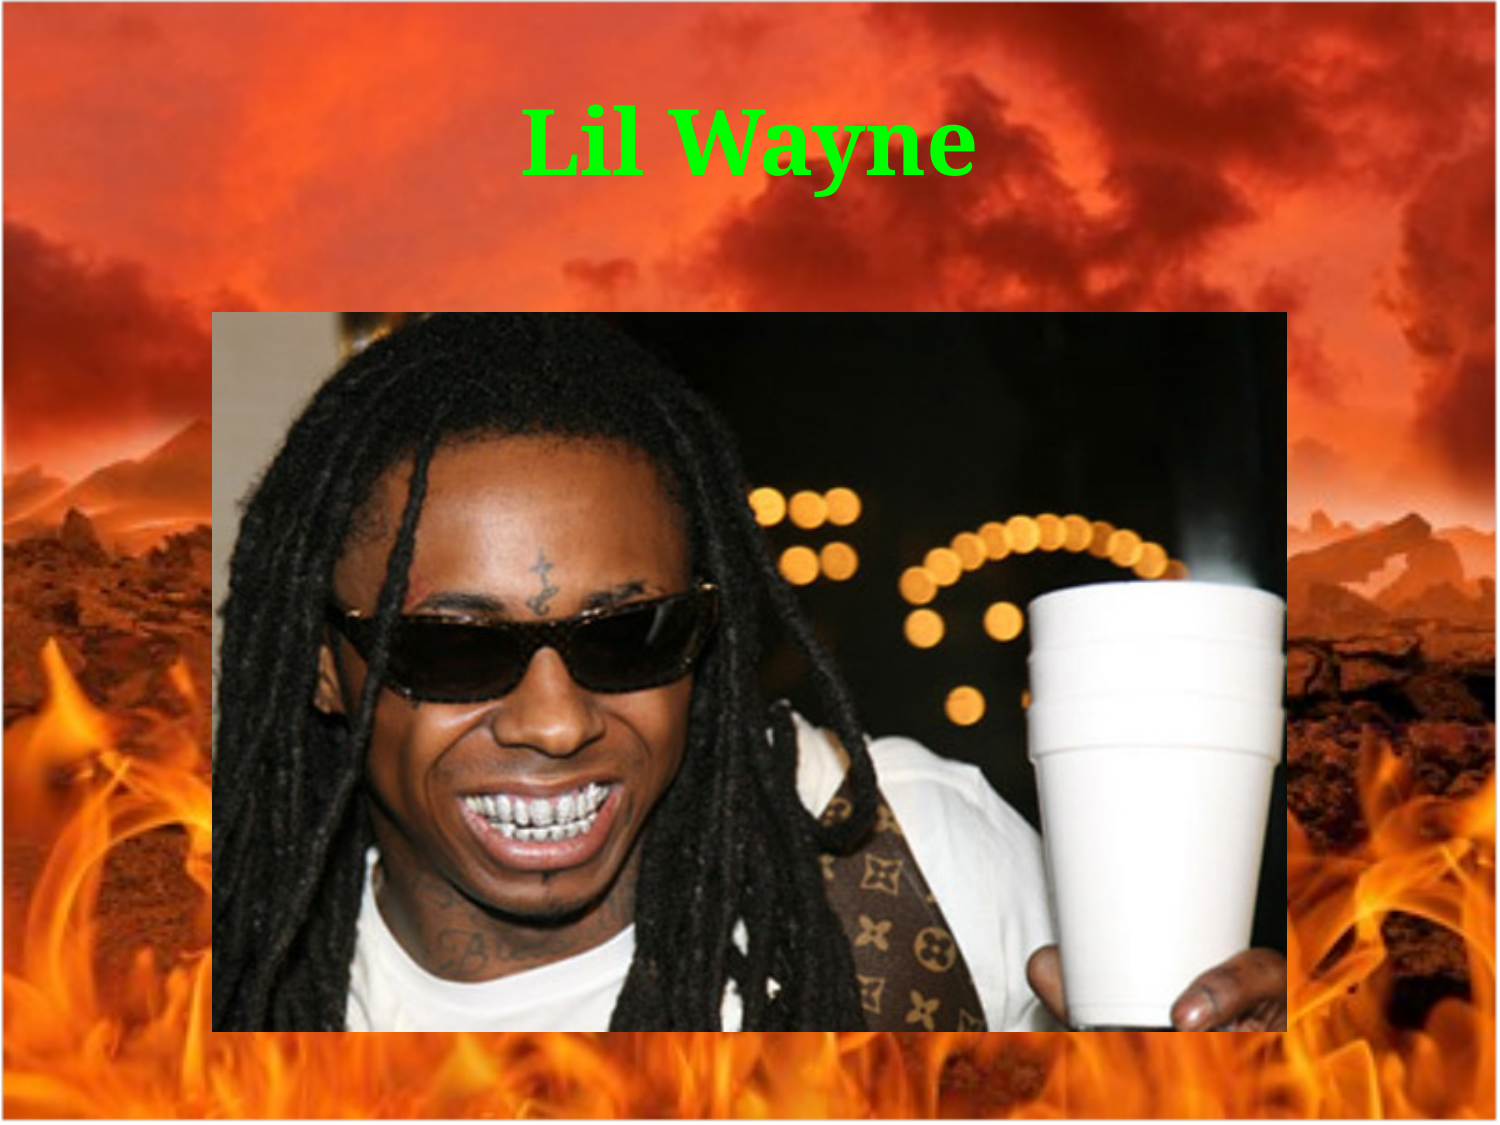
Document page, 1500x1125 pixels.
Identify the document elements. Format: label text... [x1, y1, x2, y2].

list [212, 312, 1287, 1032]
title Lil Wayne [75, 45, 1425, 233]
picture [0, 0, 1500, 1125]
